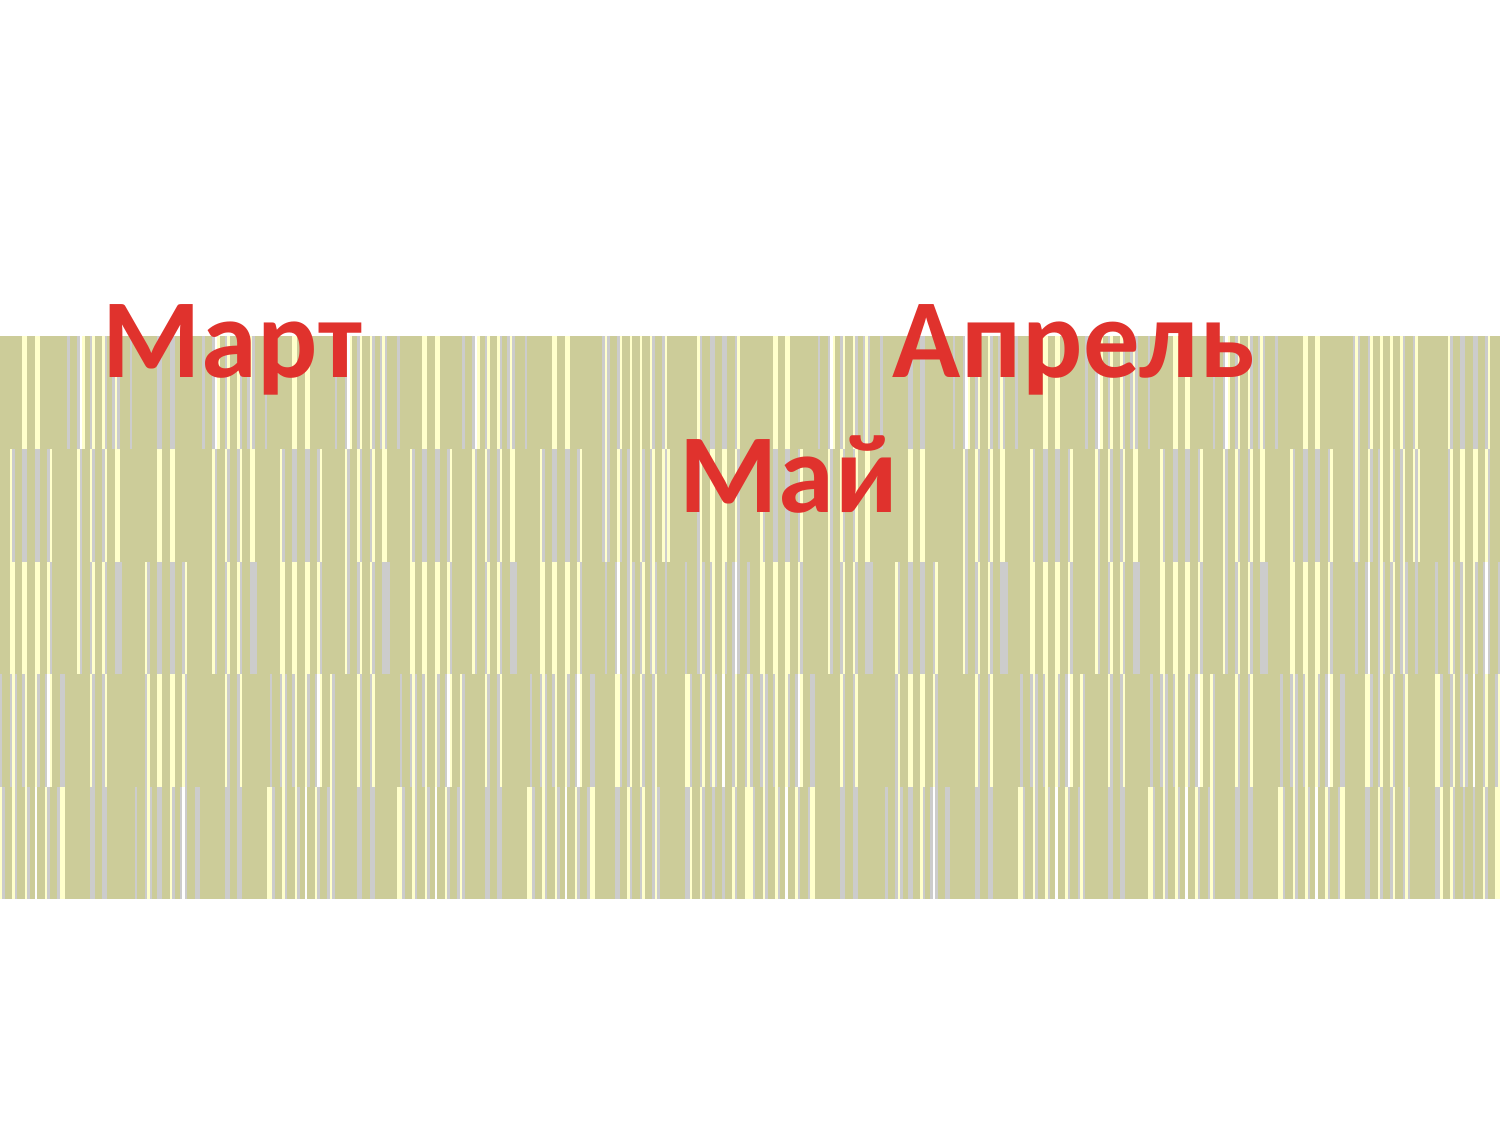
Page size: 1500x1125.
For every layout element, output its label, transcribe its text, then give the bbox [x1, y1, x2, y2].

picture [0, 0, 1500, 1125]
list Март Апрель Май [82, 257, 1414, 1001]
